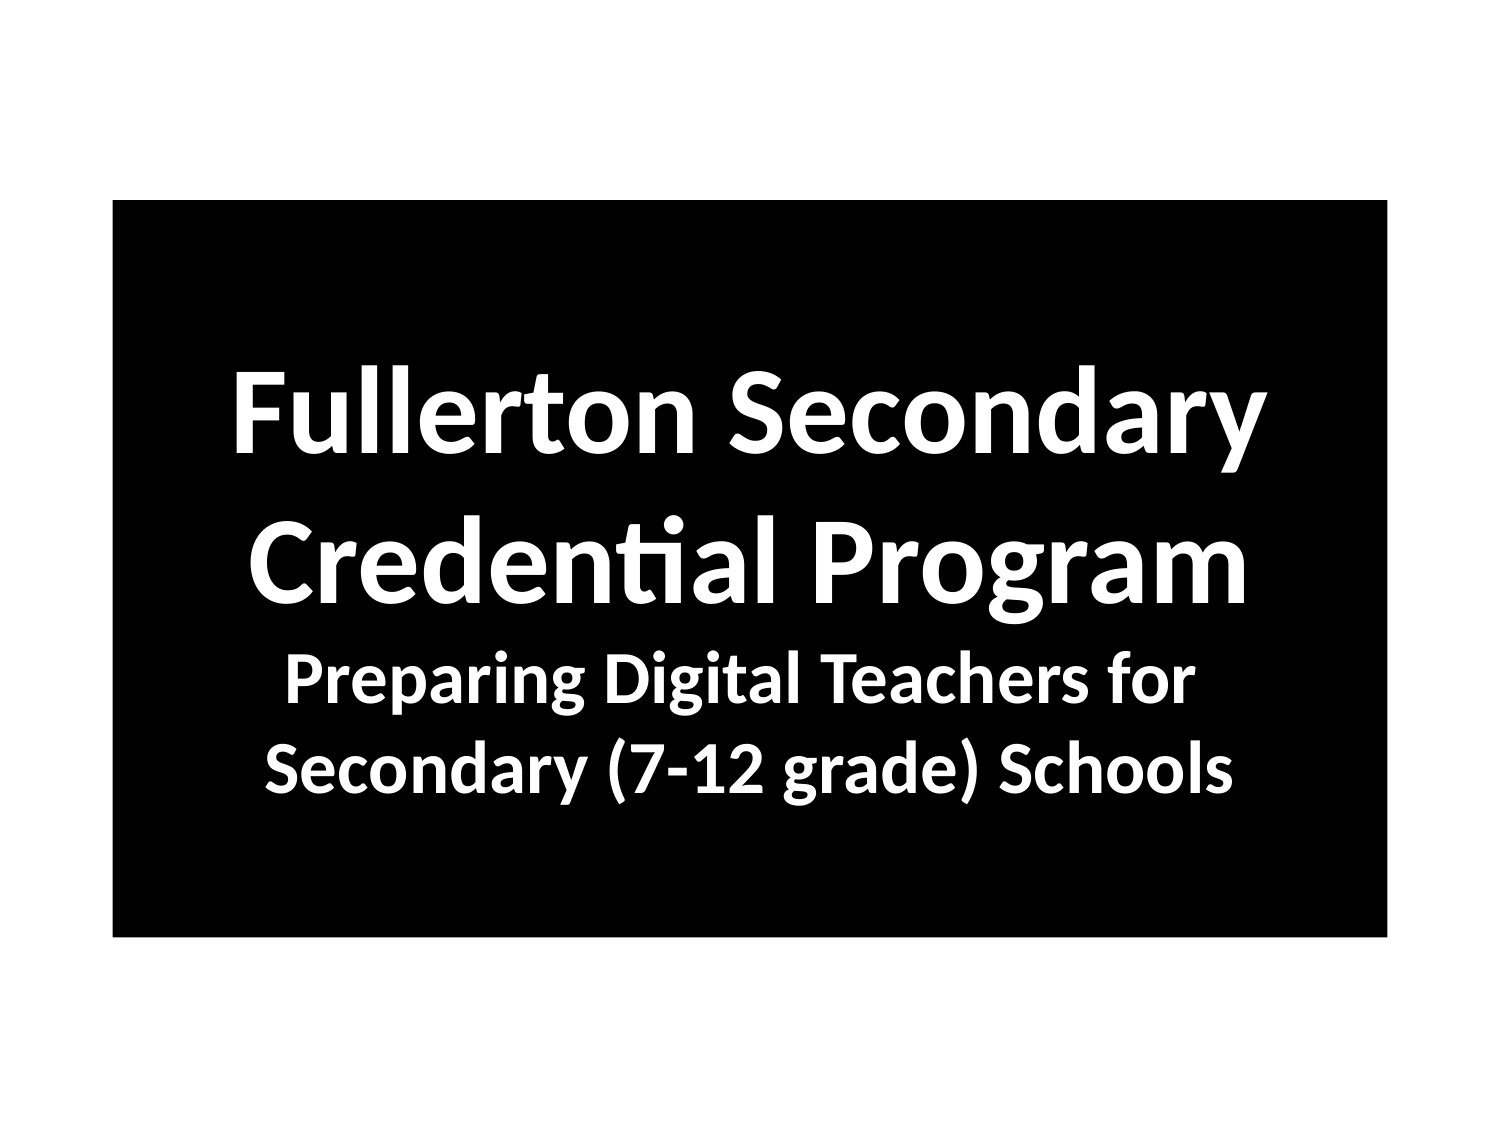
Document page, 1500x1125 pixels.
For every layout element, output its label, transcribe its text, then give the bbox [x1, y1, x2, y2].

title Fullerton Secondary Credential Program Preparing Digital Teachers for Secondary (7-12 grade) Schools [112, 200, 1388, 938]
